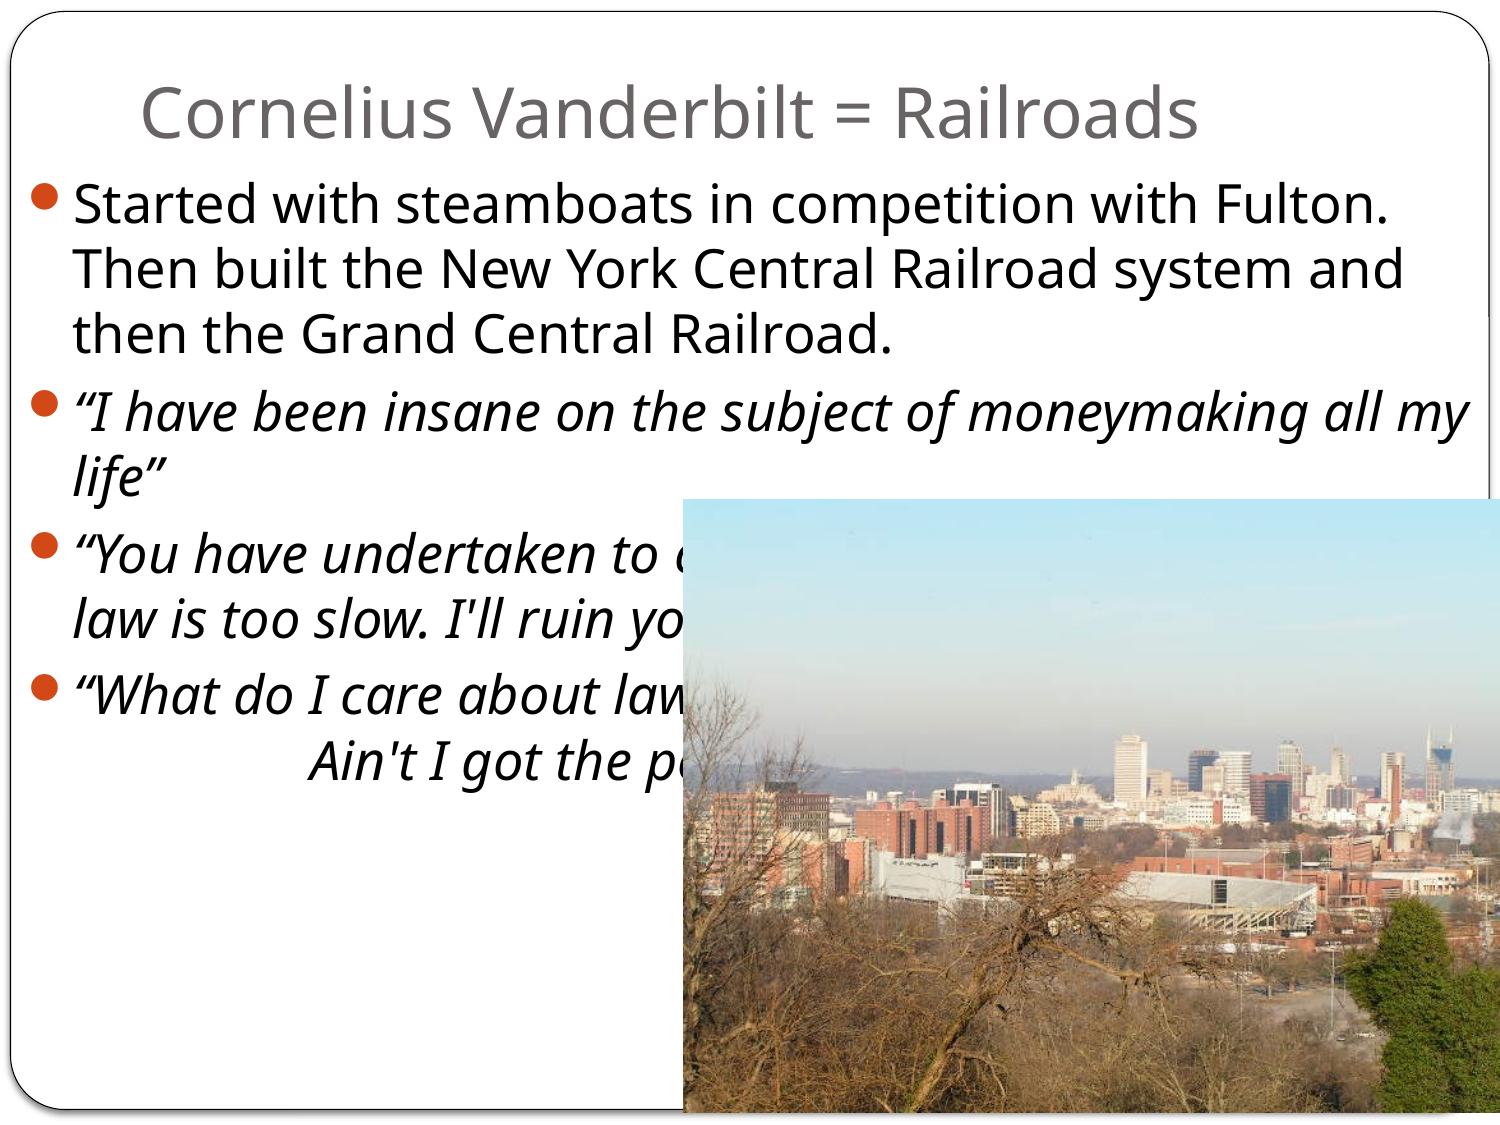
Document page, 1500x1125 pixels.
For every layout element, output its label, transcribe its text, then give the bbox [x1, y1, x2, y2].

picture [683, 499, 1500, 1113]
list Started with steamboats in competition with Fulton. Then built the New York Central Railroad system and then the Grand Central Railroad. “I have been insane on the subject of moneymaking all my life” “You have undertaken to cheat me. I won't sue you, for the law is too slow. I'll ruin you.” “What do I care about law? Ain't I got the power?” [12, 162, 1500, 1038]
title Cornelius Vanderbilt = Railroads [125, 12, 1400, 162]
